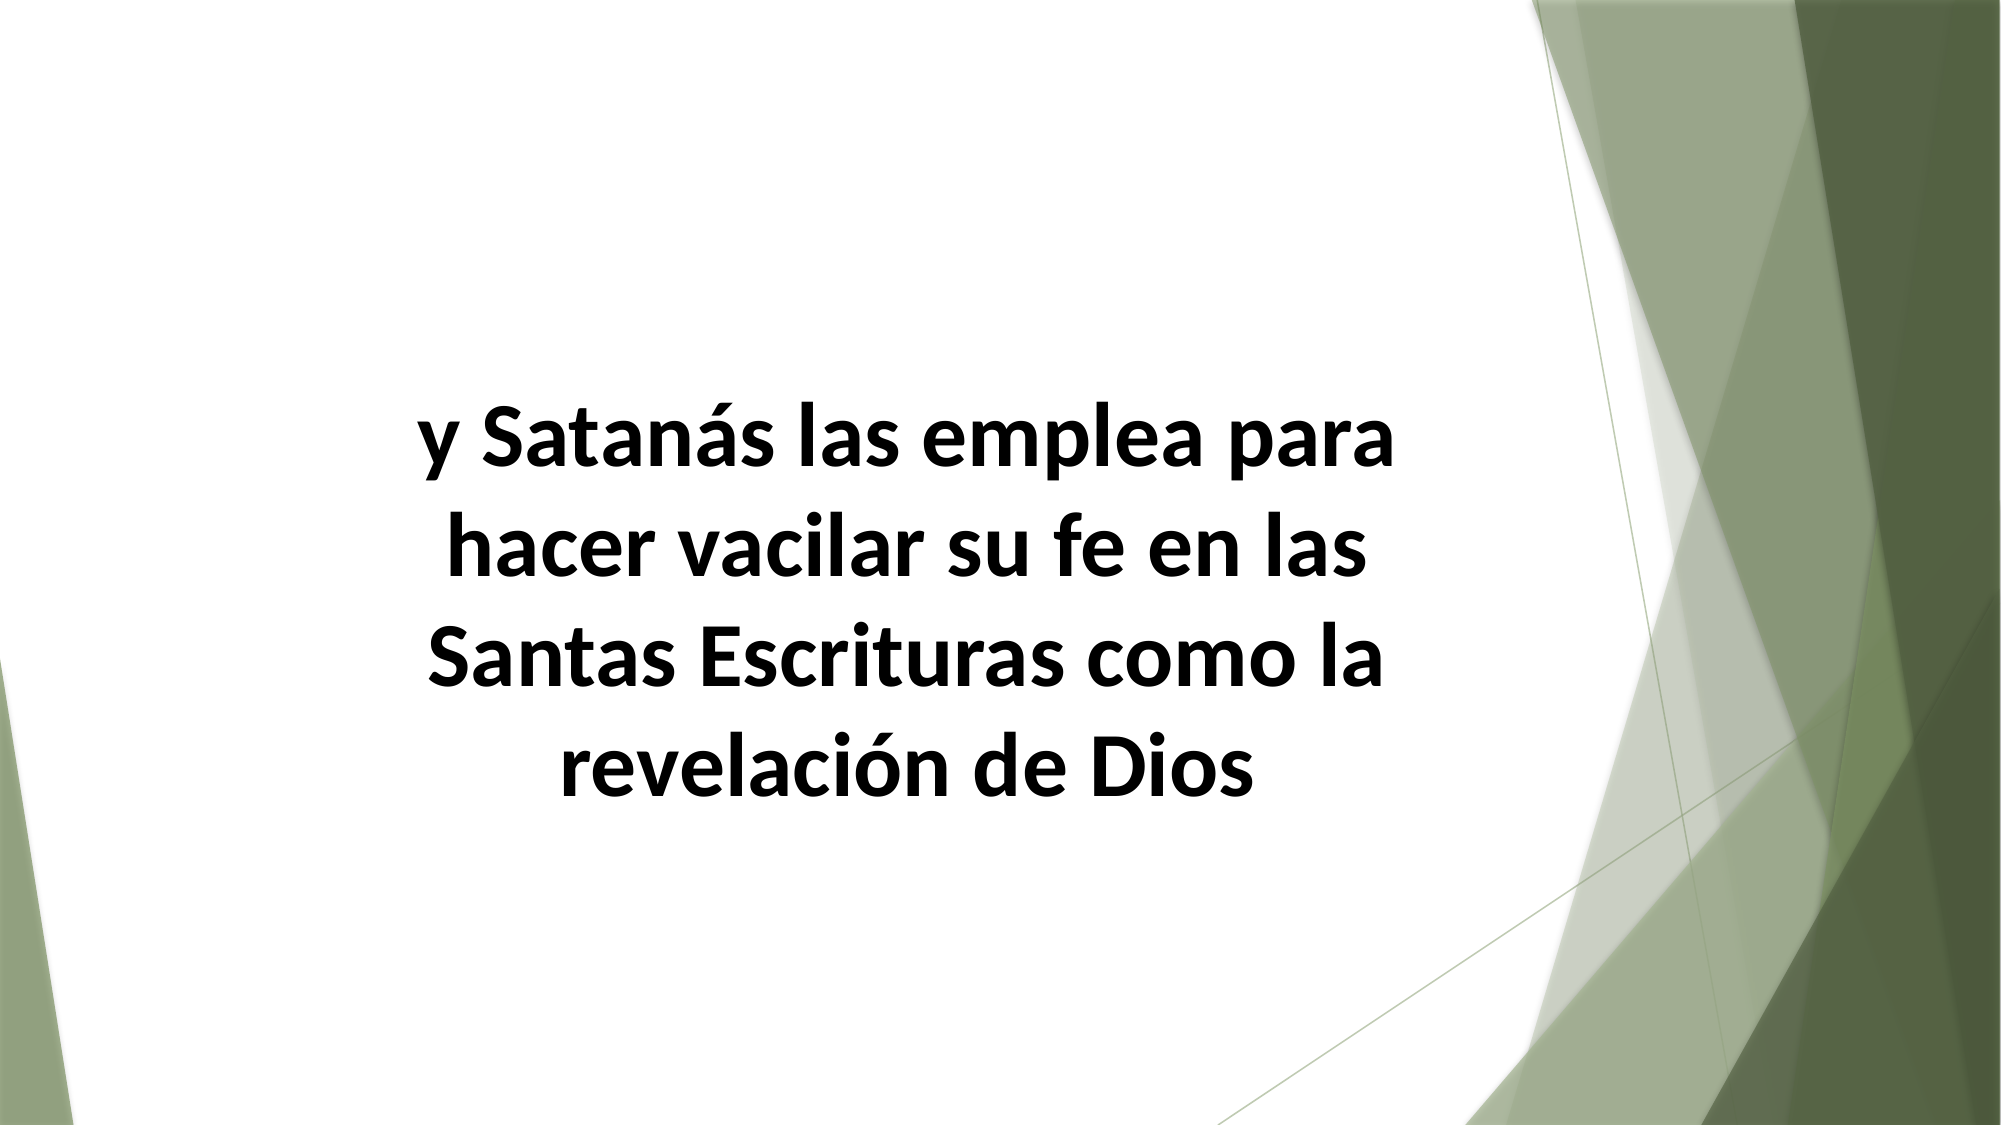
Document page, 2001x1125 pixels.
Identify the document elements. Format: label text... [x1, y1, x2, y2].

text_box y Satanás las emplea para hacer vacilar su fe en las Santas Escrituras como la revelación de Dios [359, 367, 1456, 823]
